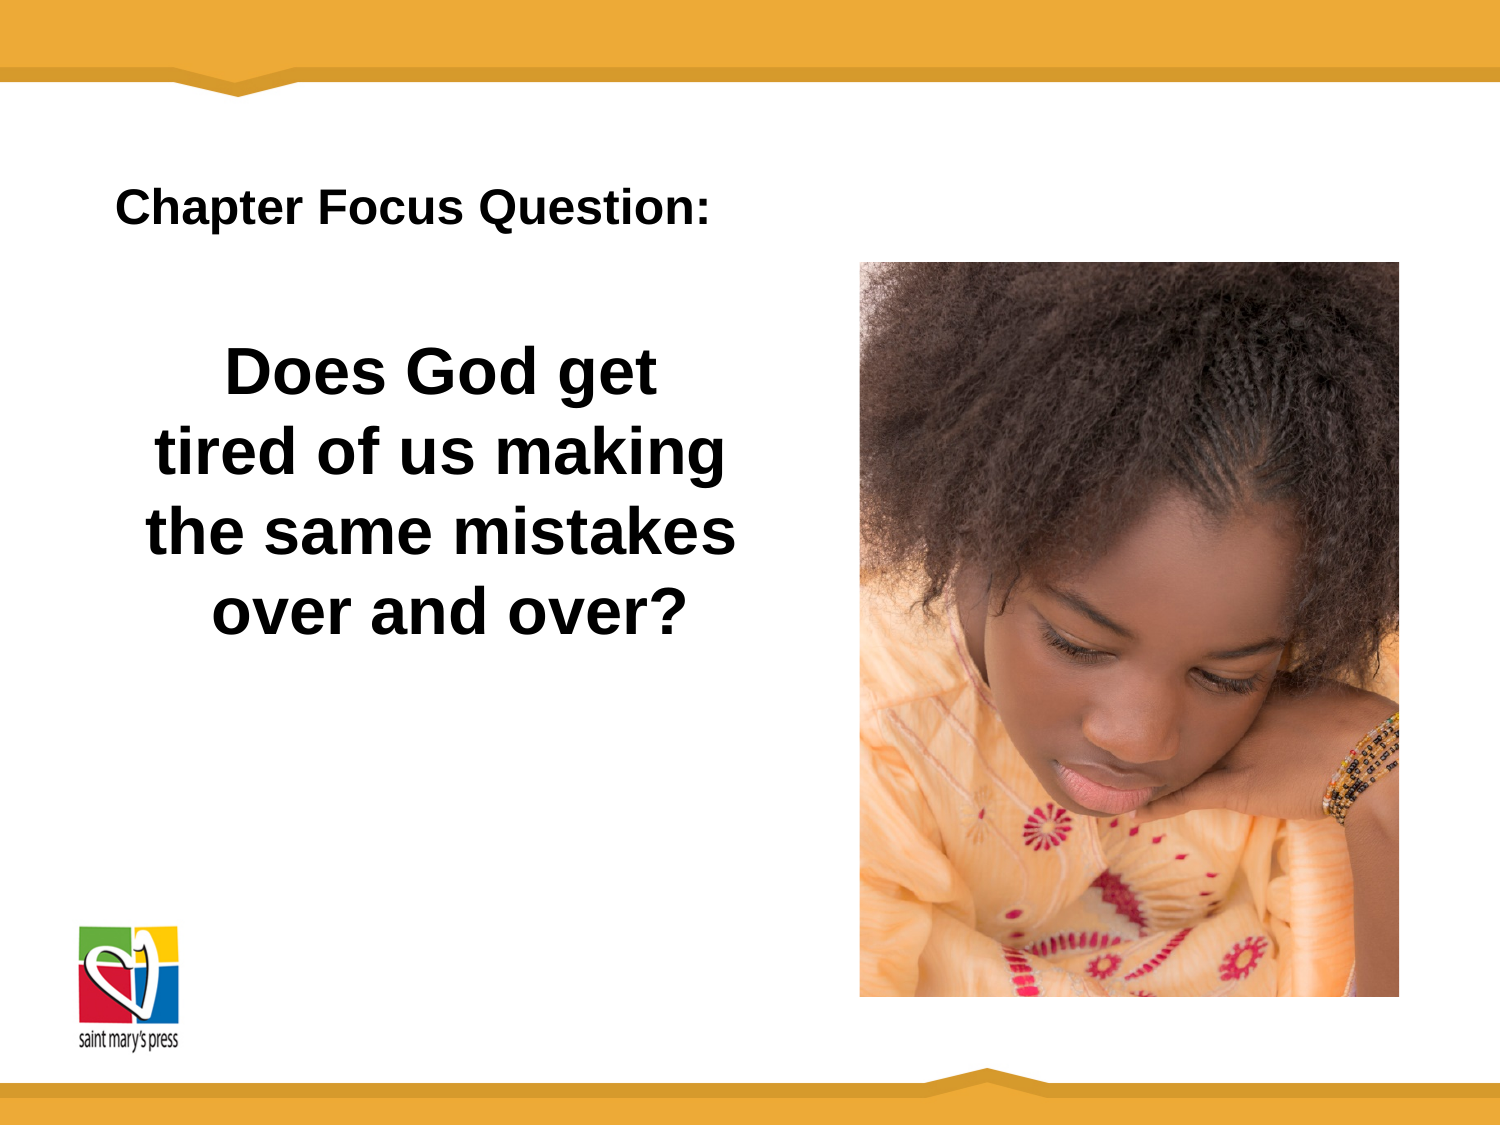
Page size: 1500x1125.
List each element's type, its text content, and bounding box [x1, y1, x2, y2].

text_box Chapter Focus Question: [99, 167, 1425, 280]
picture [0, 0, 1500, 1125]
text_box Does God get tired of us making the same mistakes over and over? [37, 320, 854, 532]
